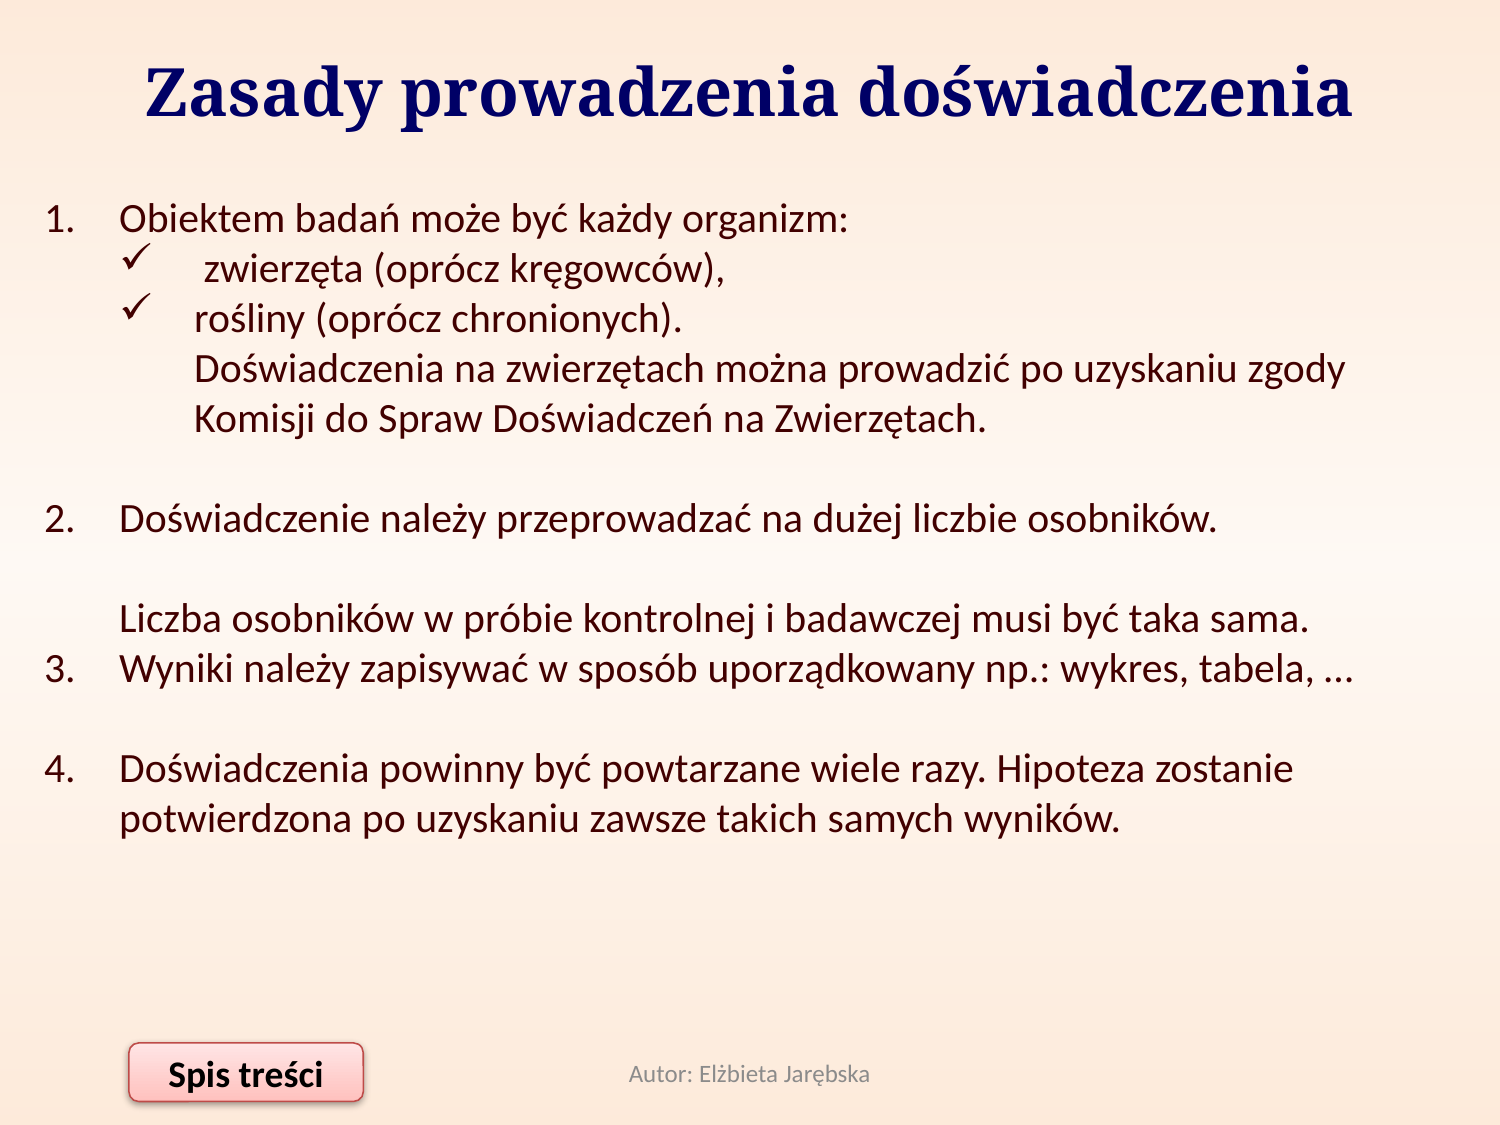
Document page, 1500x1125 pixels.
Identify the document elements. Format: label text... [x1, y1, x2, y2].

text_box Spis treści [128, 1042, 365, 1103]
text_box Zasady prowadzenia doświadczenia [64, 42, 1436, 138]
text_box Obiektem badań może być każdy organizm: zwierzęta (oprócz kręgowców), rośliny (oprócz chronionych). Doświadczenia na zwierzętach można prowadzić po uzyskaniu zgody Komisji do Spraw Doświadczeń na Zwierzętach. Doświadczenie należy przeprowadzać na dużej liczbie osobników. Liczba osobników w próbie kontrolnej i badawczej musi być taka sama. Wyniki należy zapisywać w sposób uporządkowany np.: wykres, tabela, … Doświadczenia powinny być powtarzane wiele razy. Hipoteza zostanie potwierdzona po uzyskaniu zawsze takich samych wyników. [29, 183, 1489, 849]
footer Autor: Elżbieta Jarębska [512, 1042, 988, 1103]
